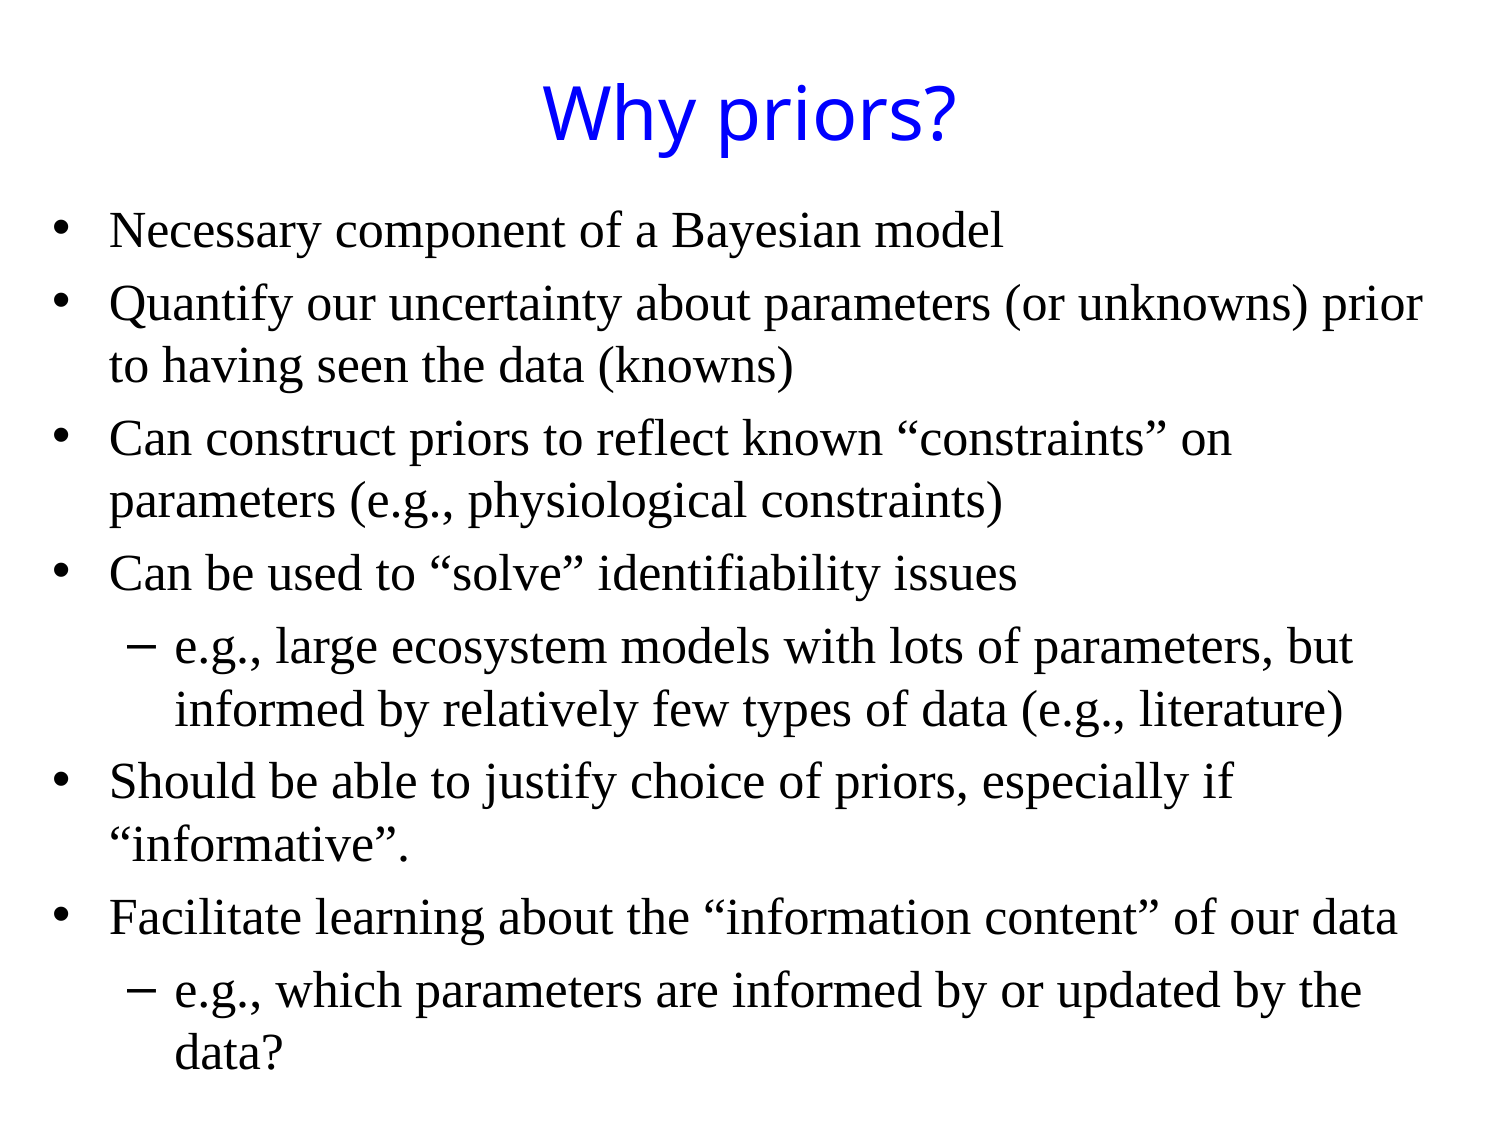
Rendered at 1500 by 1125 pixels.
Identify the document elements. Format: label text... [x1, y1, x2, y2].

title Why priors? [75, 45, 1425, 175]
list Necessary component of a Bayesian model Quantify our uncertainty about parameters (or unknowns) prior to having seen the data (knowns) Can construct priors to reflect known “constraints” on parameters (e.g., physiological constraints) Can be used to “solve” identifiability issues e.g., large ecosystem models with lots of parameters, but informed by relatively few types of data (e.g., literature) Should be able to justify choice of priors, especially if “informative”. Facilitate learning about the “information content” of our data e.g., which parameters are informed by or updated by the data? [37, 187, 1488, 988]
